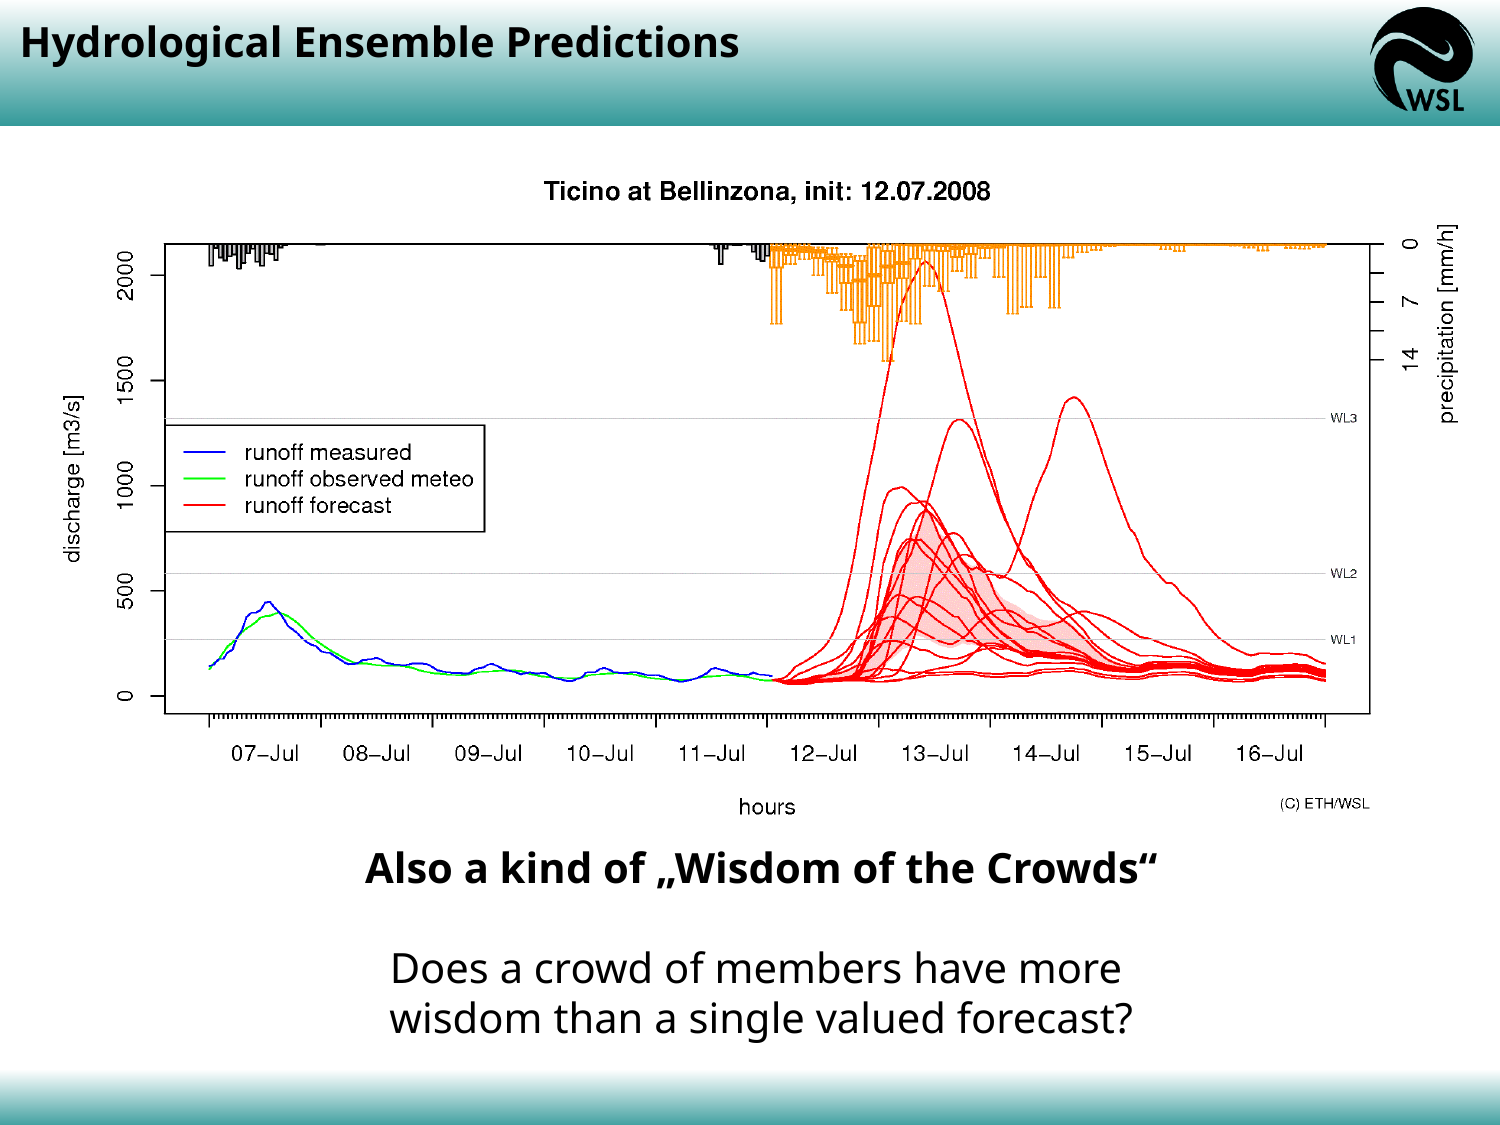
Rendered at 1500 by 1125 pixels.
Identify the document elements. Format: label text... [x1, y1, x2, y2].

picture [58, 136, 1476, 847]
picture [1370, 7, 1475, 111]
text_box Also a kind of „Wisdom of the Crowds“ Does a crowd of members have more wisdom than a single valued forecast? [123, 855, 1400, 1071]
text_box Hydrological Ensemble Predictions [4, 8, 1282, 138]
